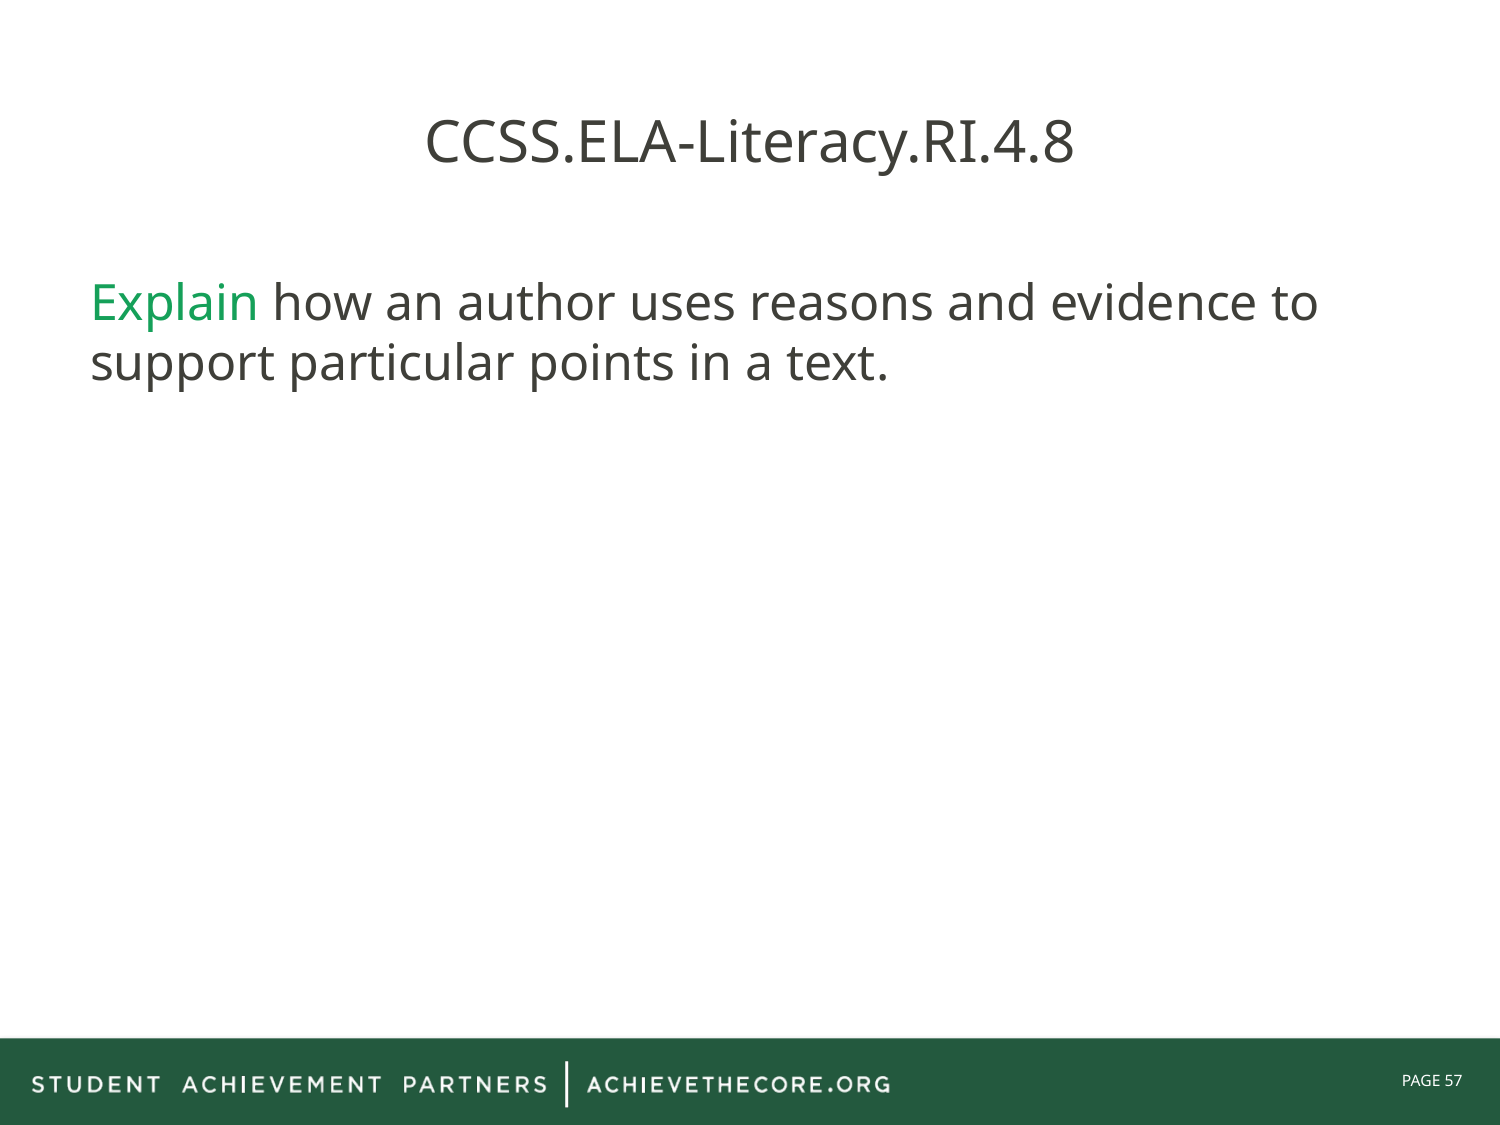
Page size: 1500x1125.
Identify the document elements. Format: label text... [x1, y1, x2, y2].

list Explain how an author uses reasons and evidence to support particular points in a text. [75, 262, 1425, 1005]
title CCSS.ELA-Literacy.RI.4.8 [75, 45, 1425, 233]
